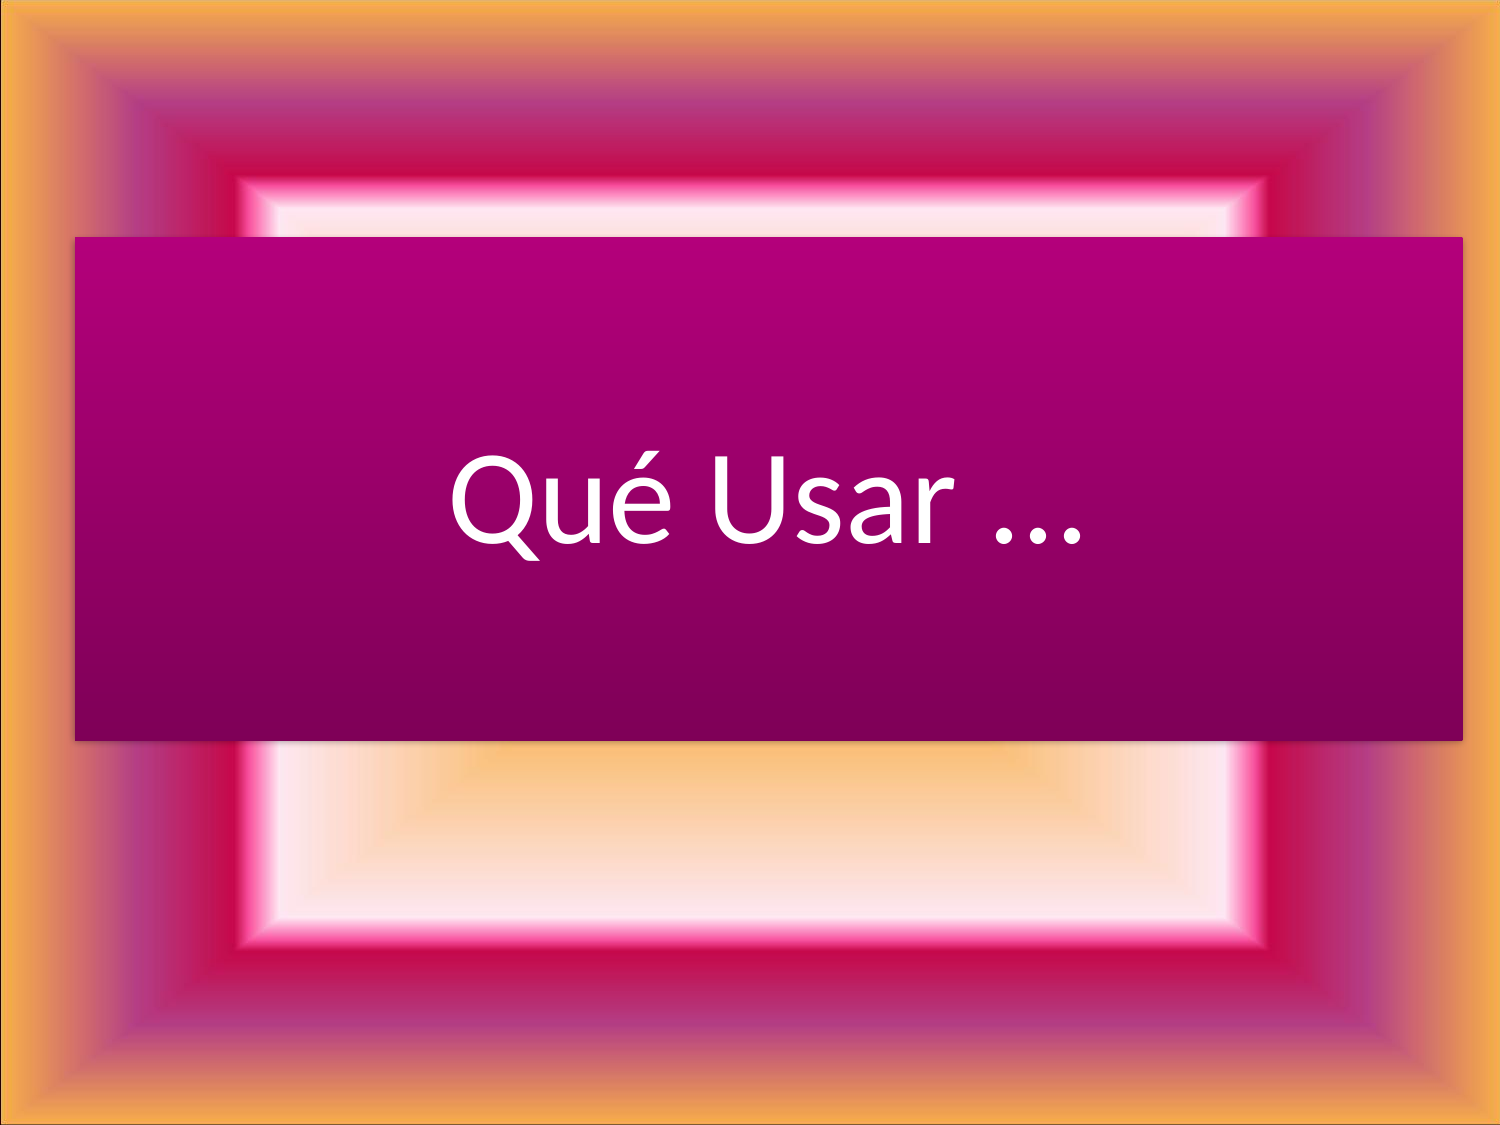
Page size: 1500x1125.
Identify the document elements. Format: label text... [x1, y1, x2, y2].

title Qué Usar ... [74, 237, 1463, 741]
picture [0, 0, 1500, 1125]
